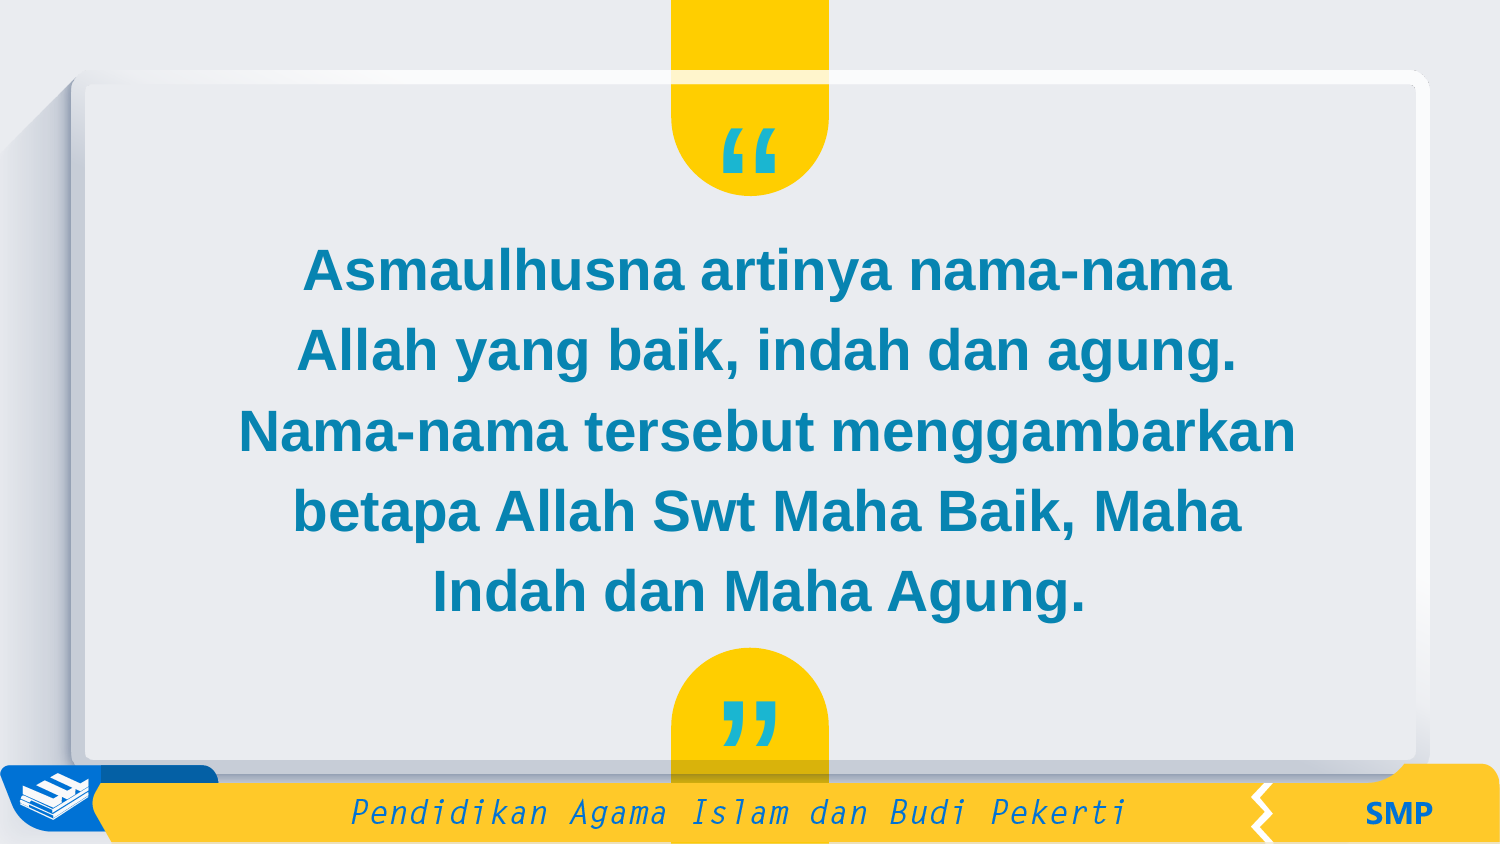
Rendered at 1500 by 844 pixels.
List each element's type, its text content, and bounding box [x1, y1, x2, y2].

picture [0, 0, 1500, 844]
list Asmaulhusna artinya nama-nama Allah yang baik, indah dan agung. Nama-nama tersebut menggambarkan betapa Allah Swt Maha Baik, Maha Indah dan Maha Agung. [229, 221, 1307, 721]
